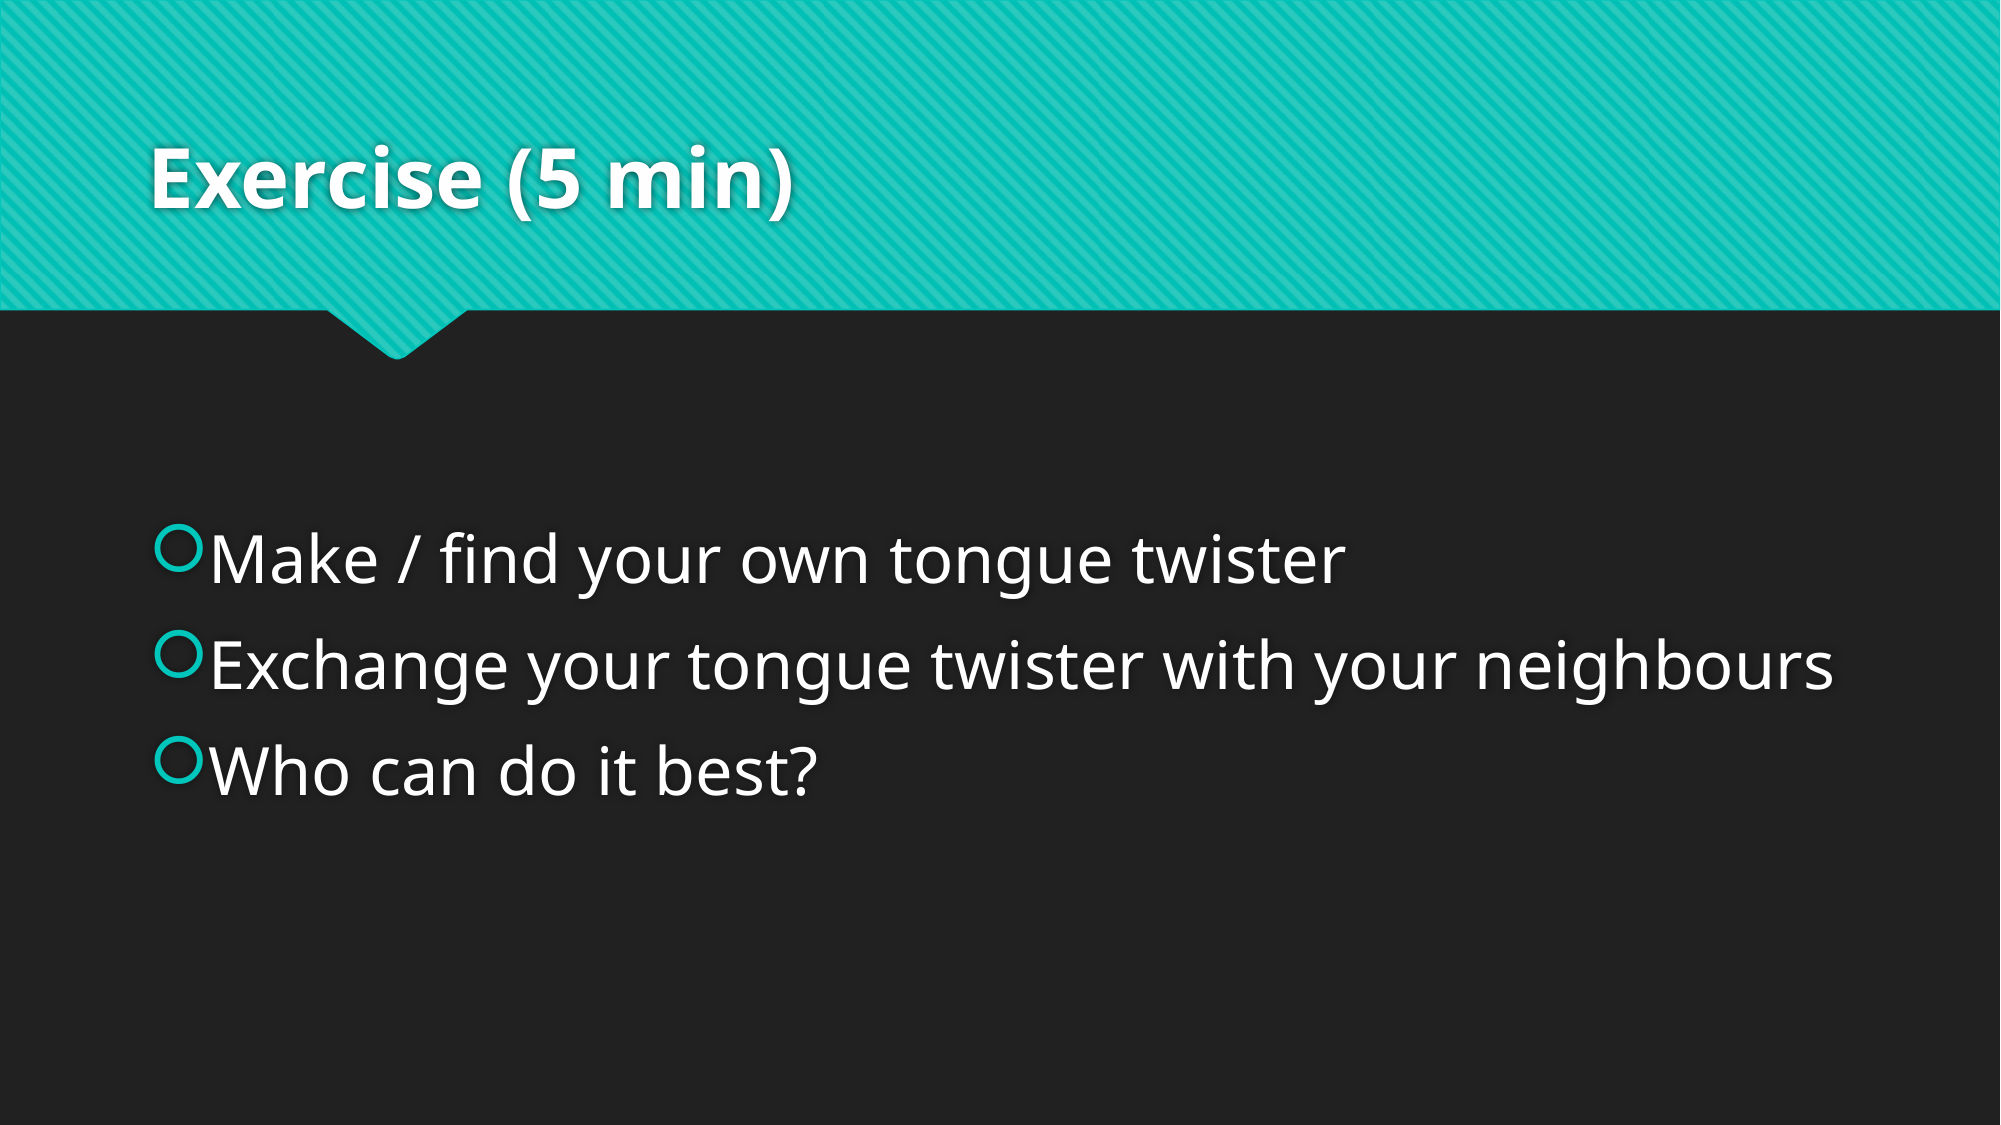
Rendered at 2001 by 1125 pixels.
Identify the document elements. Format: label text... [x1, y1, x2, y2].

title Exercise (5 min) [132, 73, 1868, 233]
list Make / find your own tongue twister Exchange your tongue twister with your neighbours Who can do it best? [134, 364, 1866, 962]
